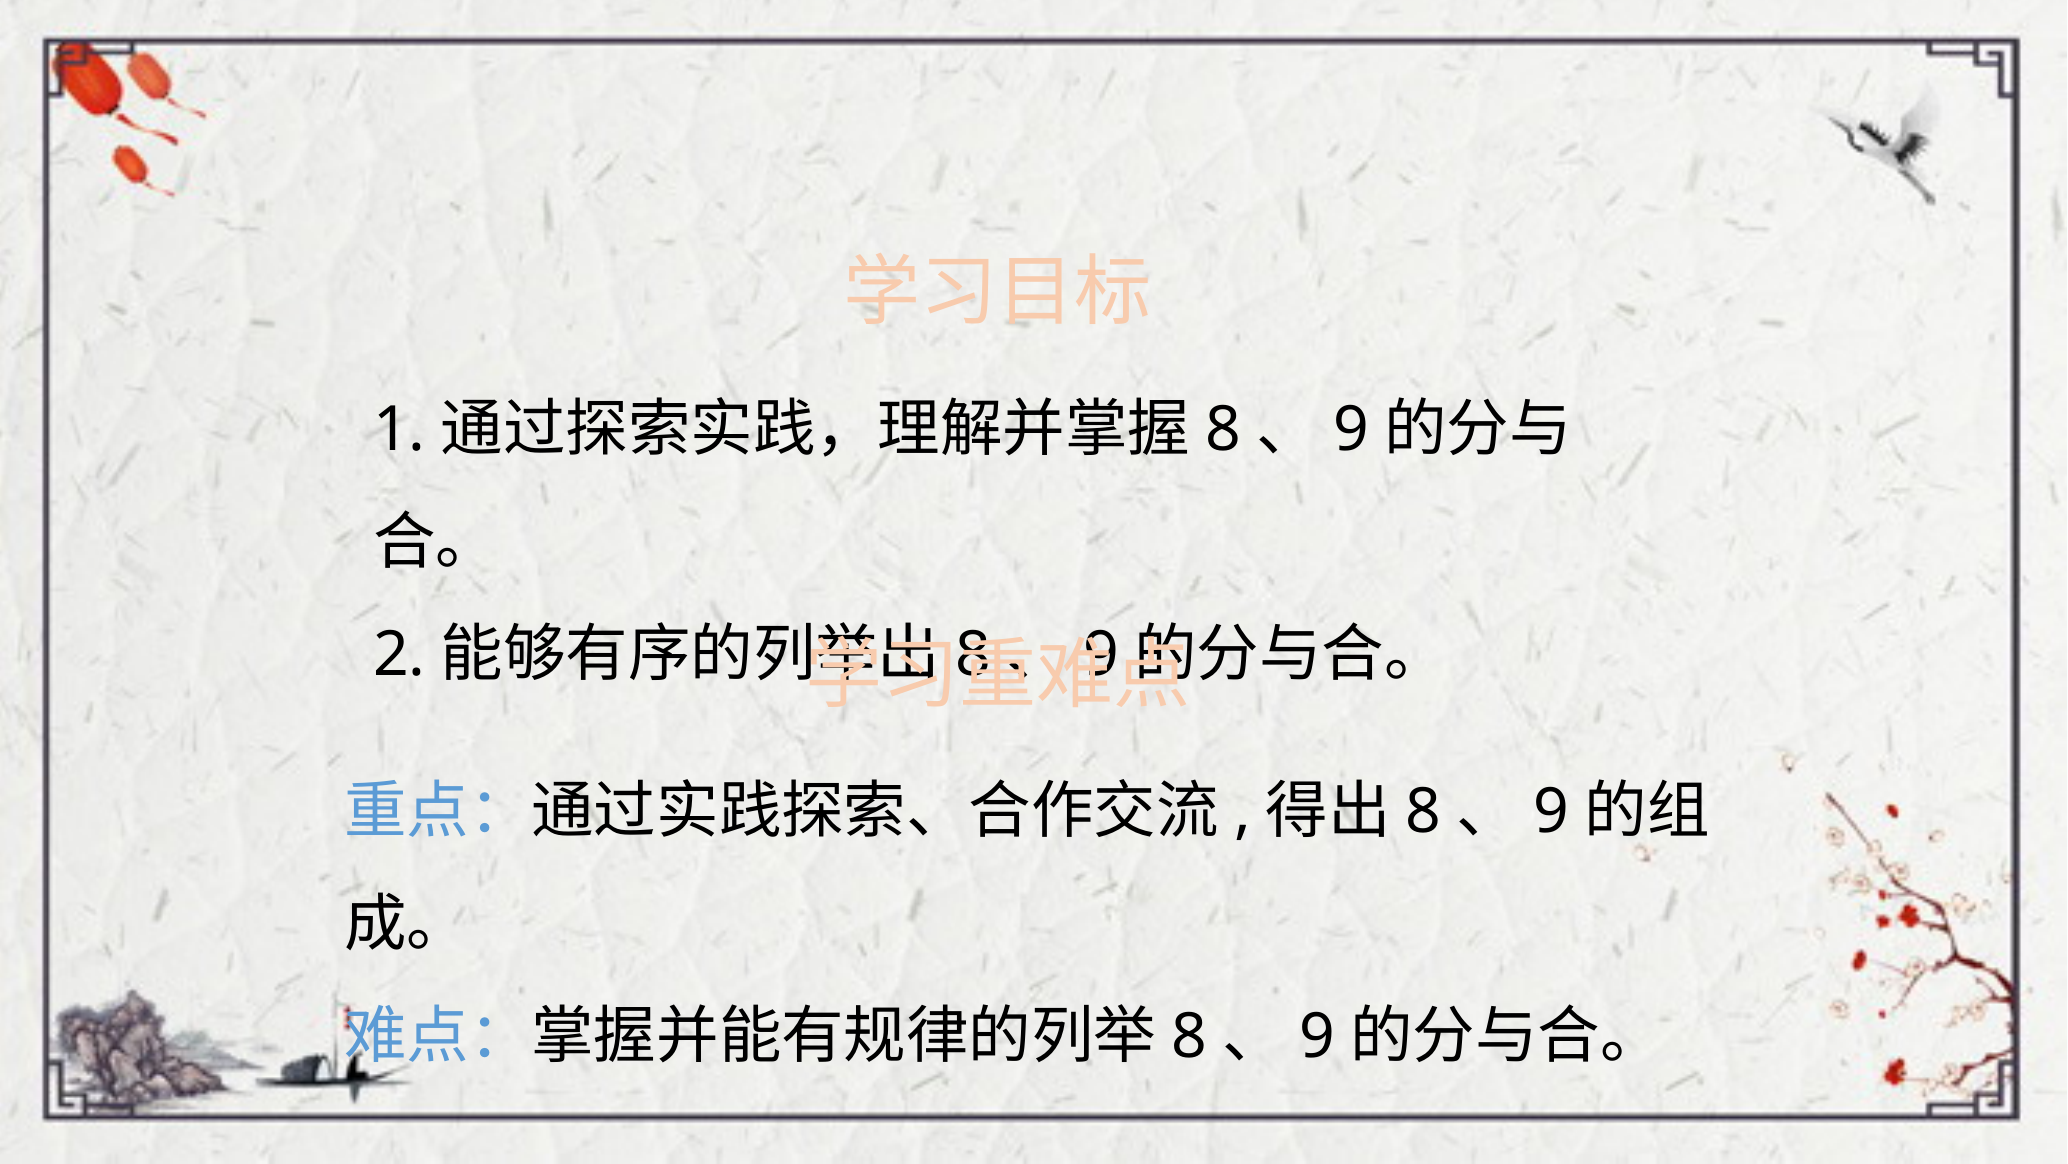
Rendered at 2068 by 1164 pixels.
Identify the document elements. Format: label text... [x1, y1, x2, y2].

text_box 1.通过探索实践，理解并掌握8、9的分与合。 2.能够有序的列举出8、9的分与合。 [358, 343, 1626, 696]
text_box 学习重难点 [672, 616, 1324, 725]
text_box 学习目标 [576, 233, 1419, 342]
text_box 重点：通过实践探索、合作交流,得出8、9的组成。 难点：掌握并能有规律的列举8、9的分与合。 [328, 725, 1733, 1078]
picture [0, 0, 2068, 1164]
